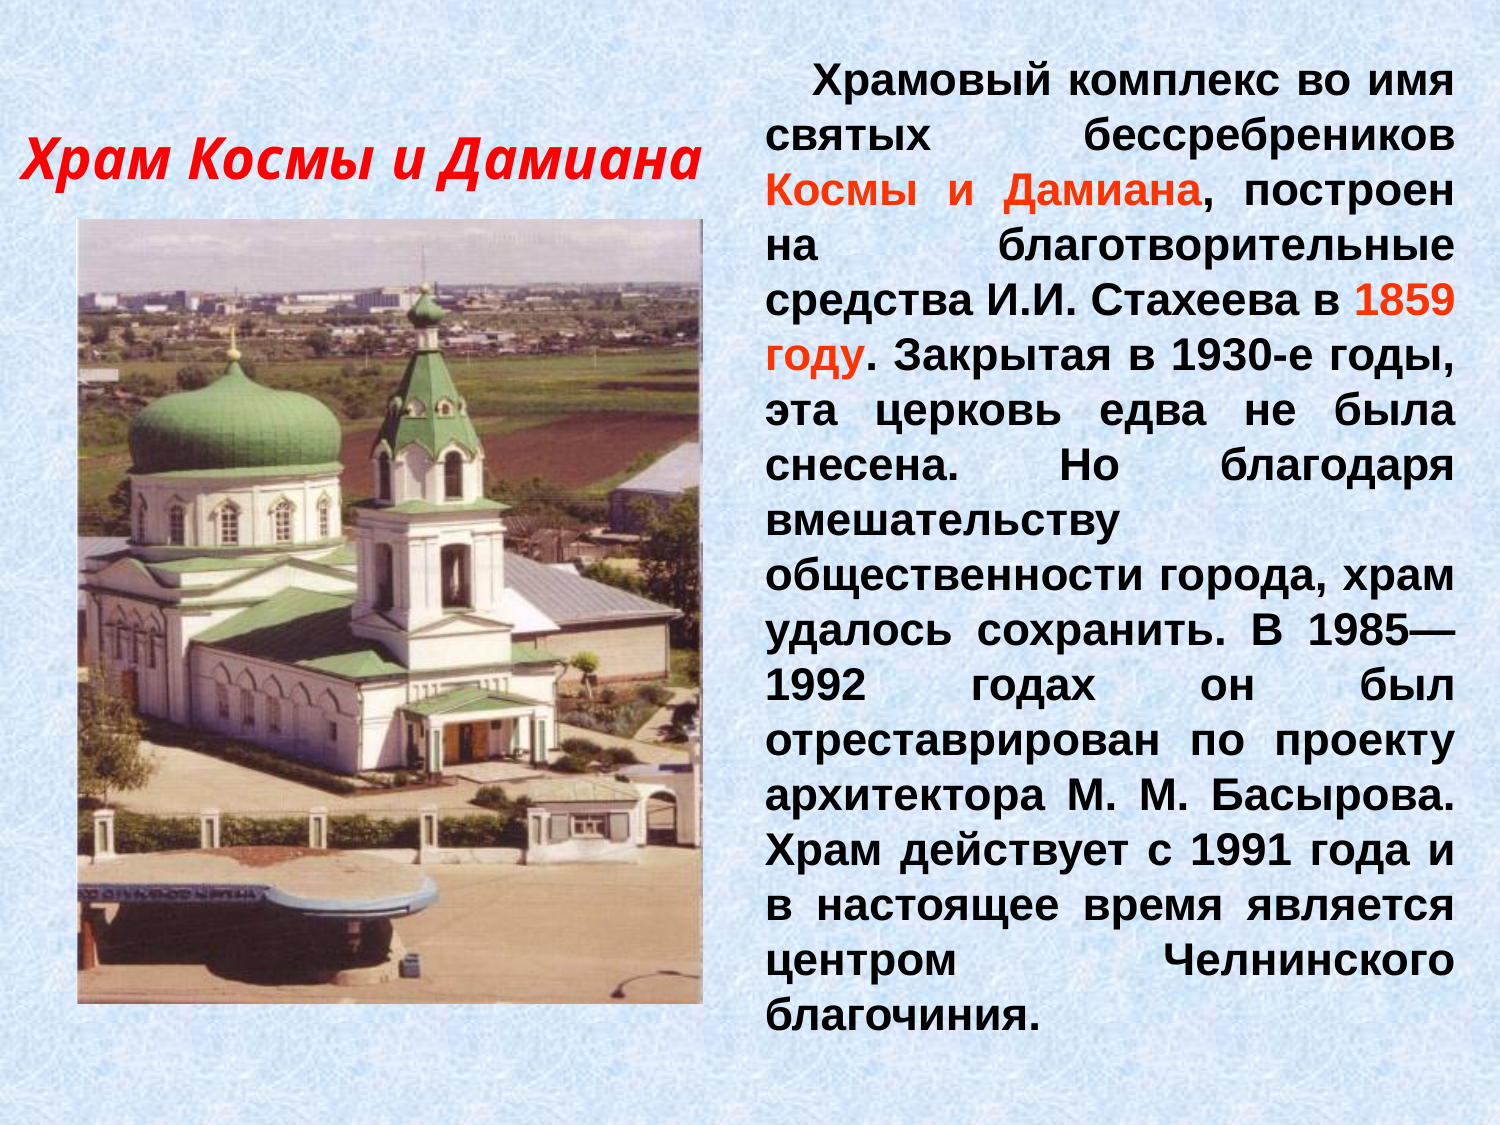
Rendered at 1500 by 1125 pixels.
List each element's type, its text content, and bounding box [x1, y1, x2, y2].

text_box Храм Космы и Дамиана [7, 113, 719, 199]
picture [0, 0, 1500, 1125]
text_box Храмовый комплекс во имя святых бессребреников Космы и Дамиана, построен на благотворительные средства И.И. Стахеева в 1859 году. Закрытая в 1930-е годы, эта церковь едва не была снесена. Но благодаря вмешательству общественности города, храм удалось сохранить. В 1985— 1992 годах он был отреставрирован по проекту архитектора М. М. Басырова. Храм действует с 1991 года и в настоящее время является центром Челнинского благочиния. [749, 42, 1471, 1047]
